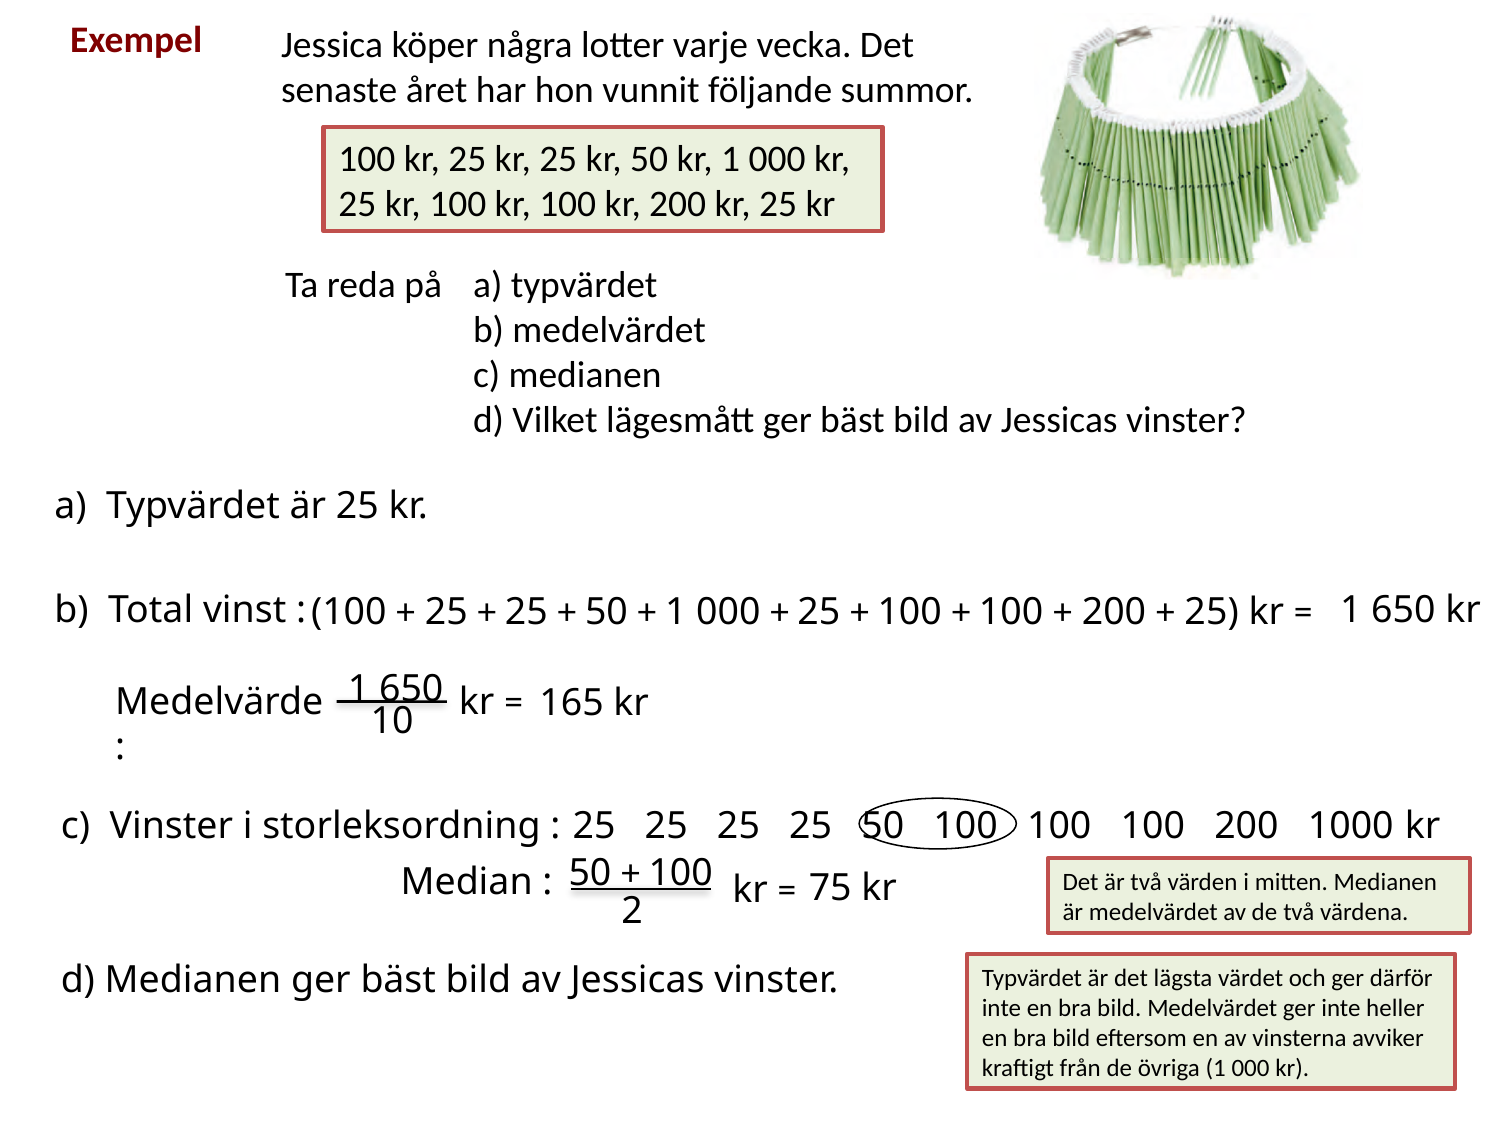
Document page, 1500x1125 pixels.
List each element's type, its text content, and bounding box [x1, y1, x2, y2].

text_box 25 25 25 25 50 100 100 100 200 1000 kr [548, 793, 1500, 853]
text_box d) Medianen ger bäst bild av Jessicas vinster. [46, 948, 963, 1008]
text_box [554, 840, 823, 940]
text_box a) typvärdet b) medelvärdet c) medianen d) Vilket lägesmått ger bäst bild av Jessicas vinster? [458, 252, 1454, 448]
text_box Medelvärde : [100, 669, 326, 775]
text_box 75 kr [828, 855, 912, 916]
text_box Median : [385, 849, 549, 910]
text_box a) Typvärdet är 25 kr. [39, 473, 553, 534]
text_box Det är två värden i mitten. Medianen är medelvärdet av de två värdena. [1046, 856, 1472, 935]
text_box 165 kr [553, 670, 664, 731]
text_box c) Vinster i storleksordning : [46, 793, 548, 853]
text_box b) Total vinst : [39, 577, 396, 638]
text_box 1 650 kr [1325, 577, 1496, 638]
text_box Typvärdet är det lägsta värdet och ger därför inte en bra bild. Medelvärdet ger inte heller en bra bild eftersom en av vinsterna avviker kraftigt från de övriga (1 000 kr). [965, 952, 1457, 1091]
text_box [857, 796, 1019, 852]
text_box Ta reda på [270, 290, 458, 313]
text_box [331, 656, 549, 776]
text_box (100 + 25 + 25 + 50 + 1 000 + 25 + 100 + 100 + 200 + 25) kr = [296, 579, 1366, 640]
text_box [266, 1, 1363, 282]
text_box Exempel [55, 7, 218, 68]
